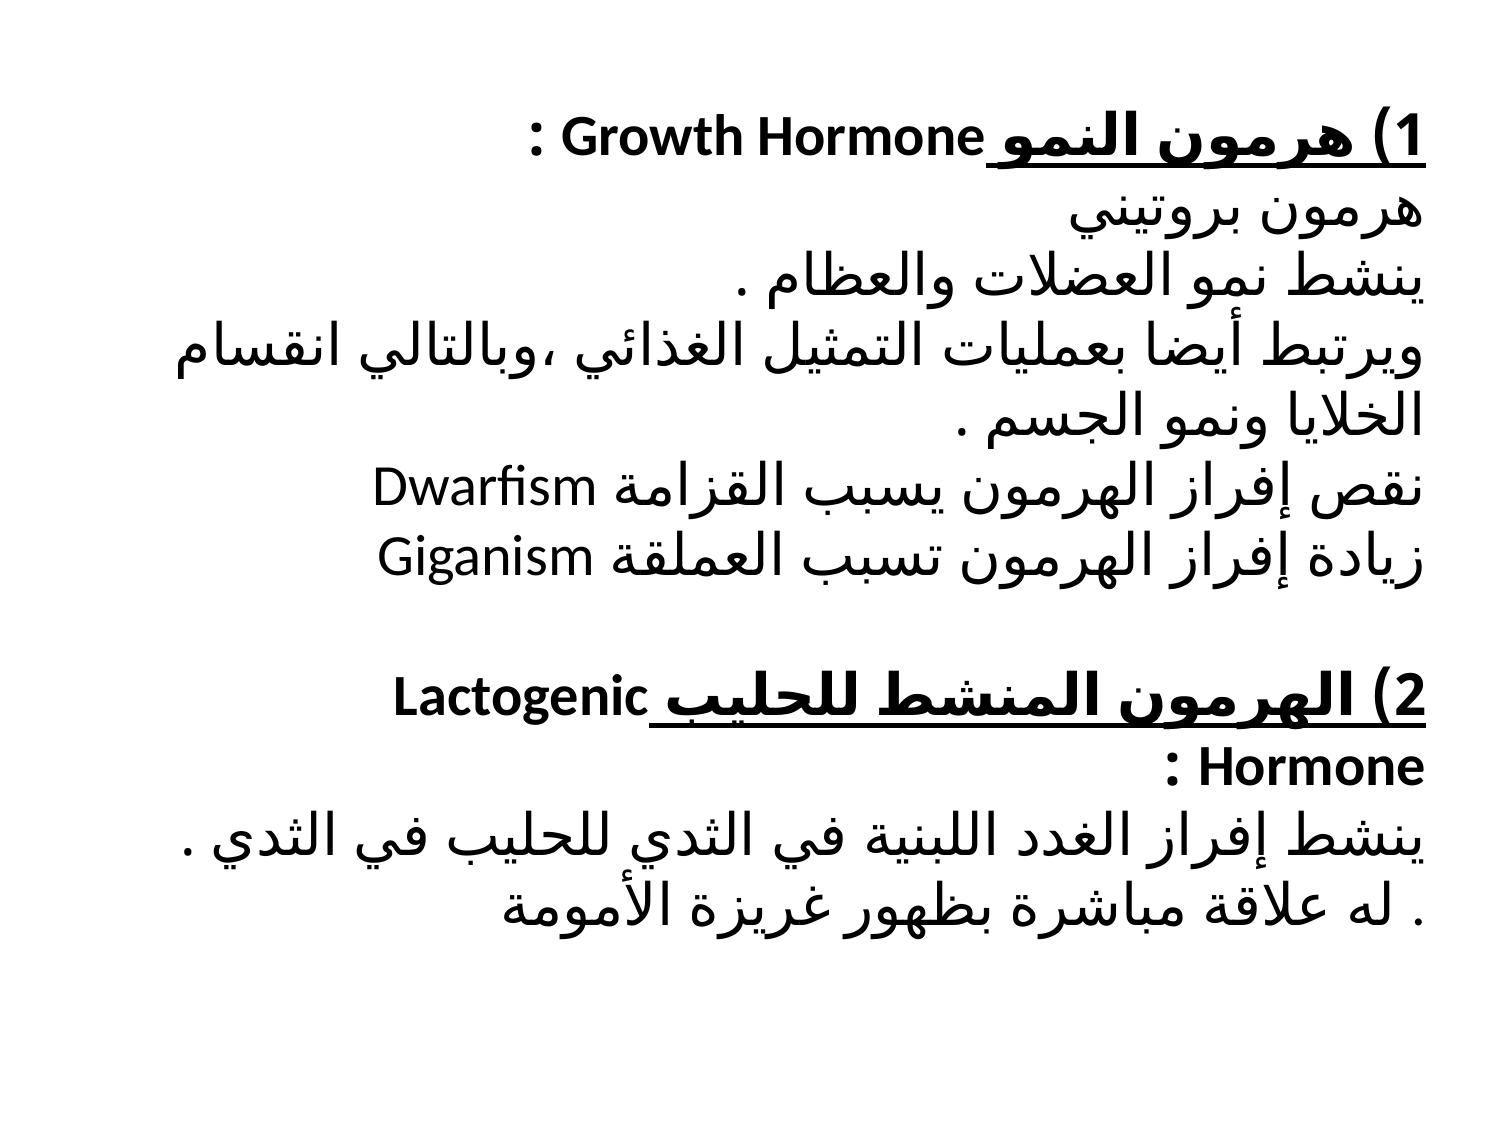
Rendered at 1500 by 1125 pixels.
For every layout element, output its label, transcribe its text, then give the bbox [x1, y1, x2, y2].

text_box 1) هرمون النمو Growth Hormone : هرمون بروتيني ينشط نمو العضلات والعظام . ويرتبط أيضا بعمليات التمثيل الغذائي ،وبالتالي انقسام الخلايا ونمو الجسم . نقص إفراز الهرمون يسبب القزامة Dwarfism زيادة إفراز الهرمون تسبب العملقة Giganism 2) الهرمون المنشط للحليب Lactogenic Hormone : ينشط إفراز الغدد اللبنية في الثدي للحليب في الثدي . له علاقة مباشرة بظهور غريزة الأمومة . [141, 89, 1441, 945]
